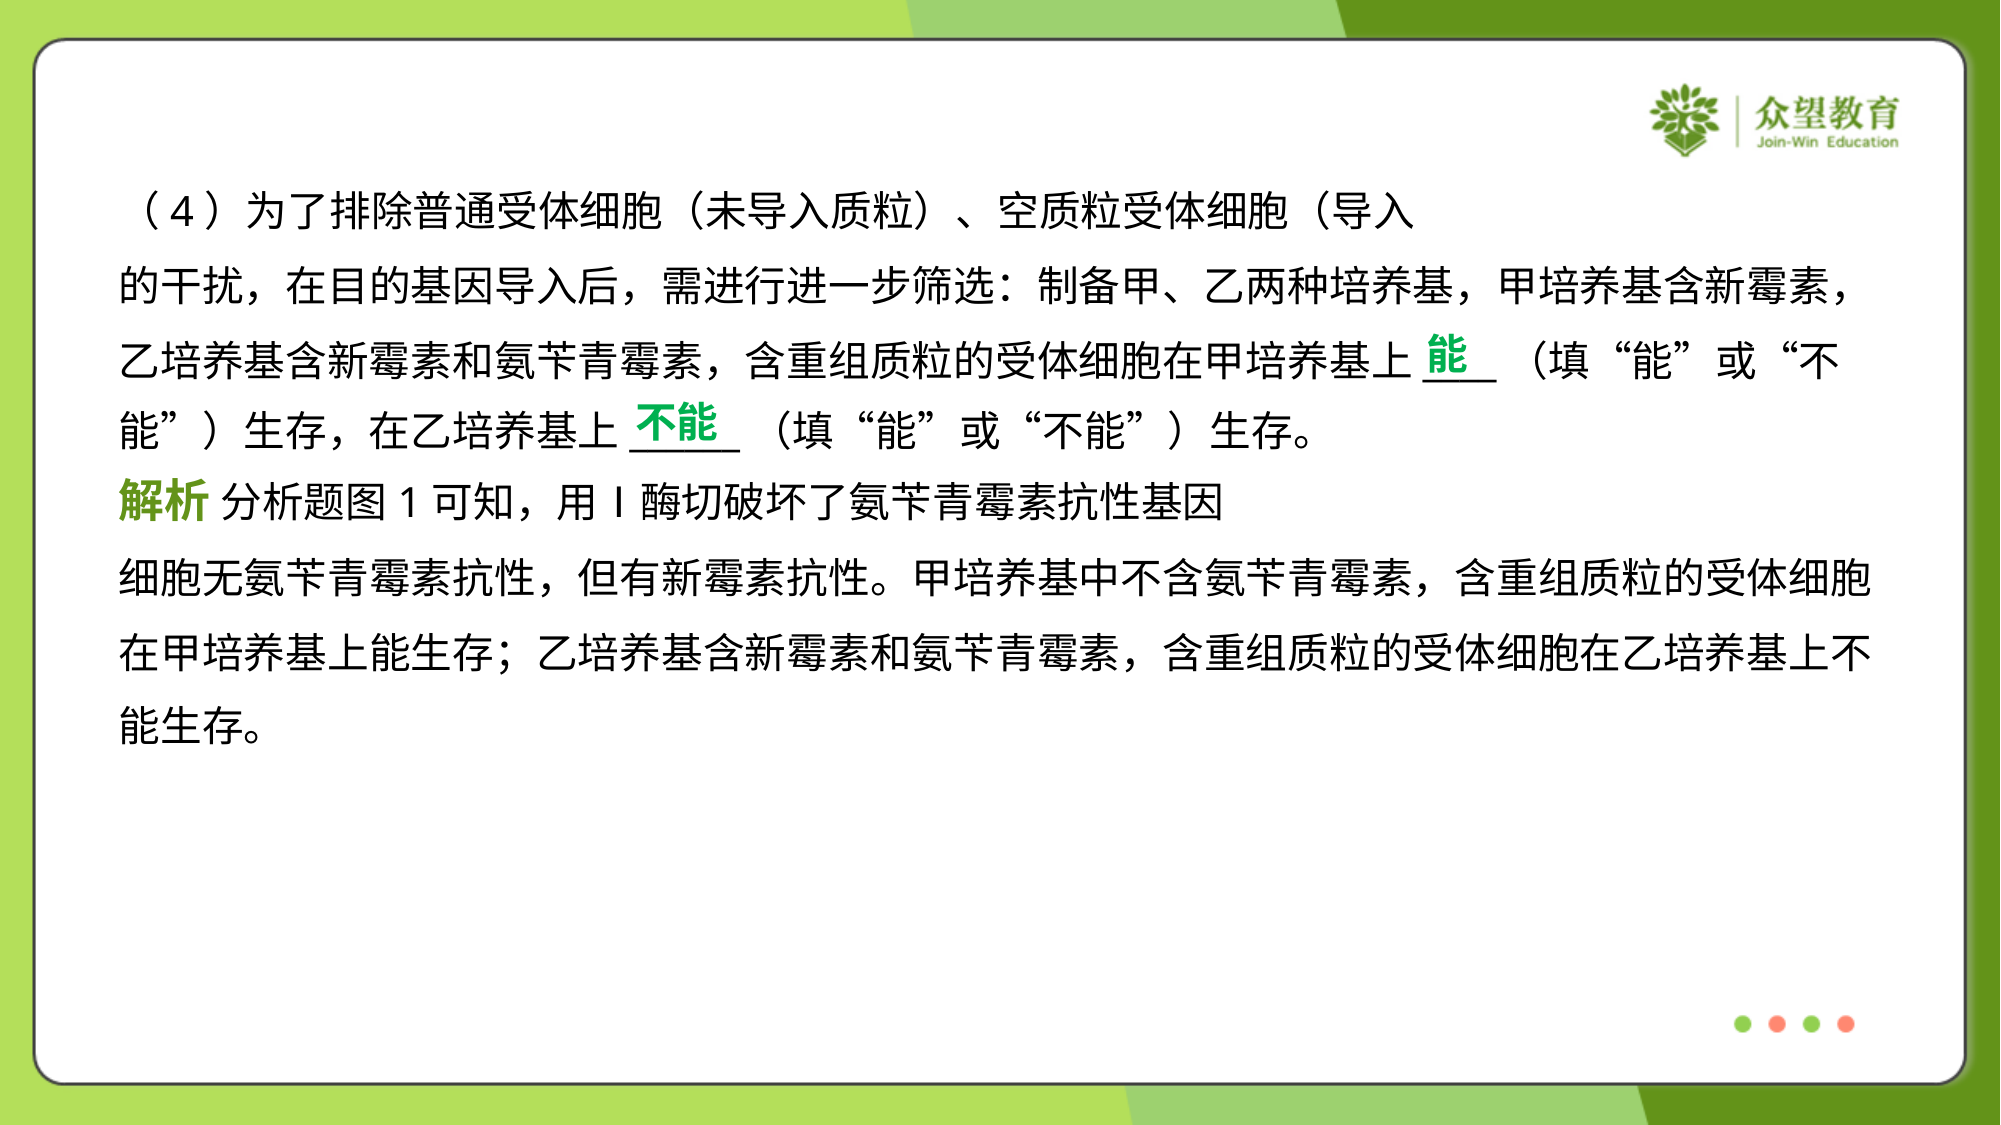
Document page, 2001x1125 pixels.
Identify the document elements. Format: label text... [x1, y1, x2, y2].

text_box 能 [1411, 303, 1484, 371]
text_box 不能 [620, 375, 734, 439]
picture [0, 0, 2000, 1125]
